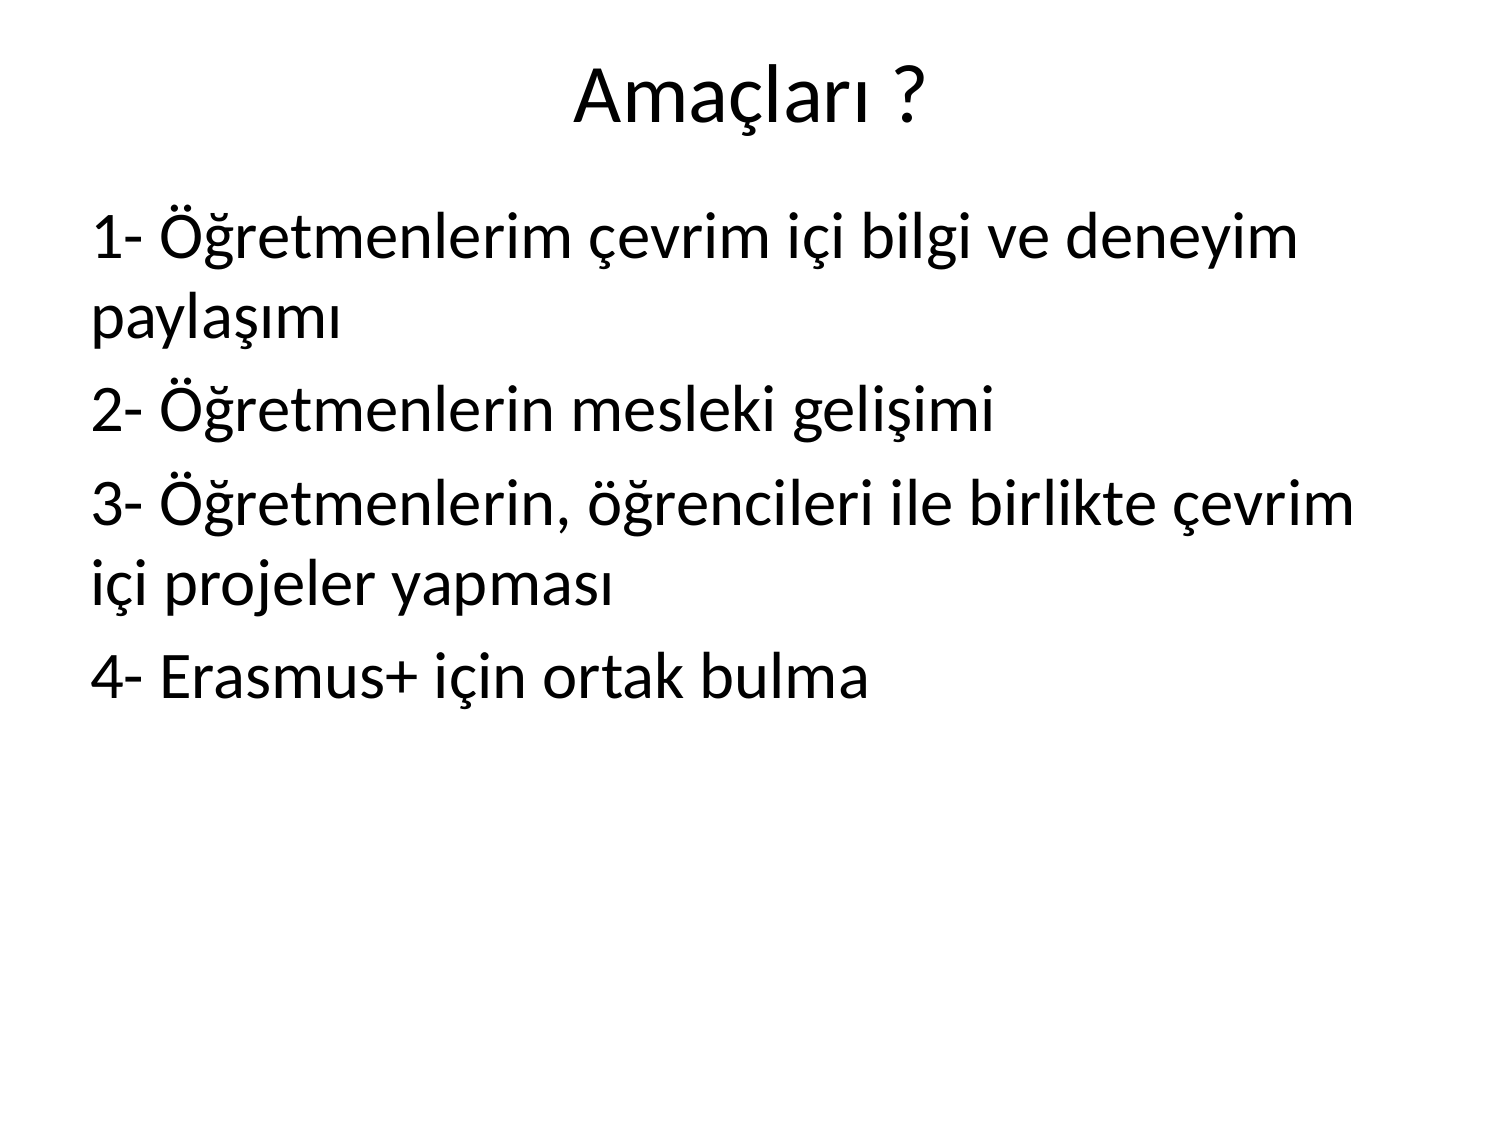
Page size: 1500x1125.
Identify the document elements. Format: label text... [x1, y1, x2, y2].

list 1- Öğretmenlerim çevrim içi bilgi ve deneyim paylaşımı 2- Öğretmenlerin mesleki gelişimi 3- Öğretmenlerin, öğrencileri ile birlikte çevrim içi projeler yapması 4- Erasmus+ için ortak bulma [75, 184, 1425, 1005]
title Amaçları ? [76, 30, 1427, 147]
